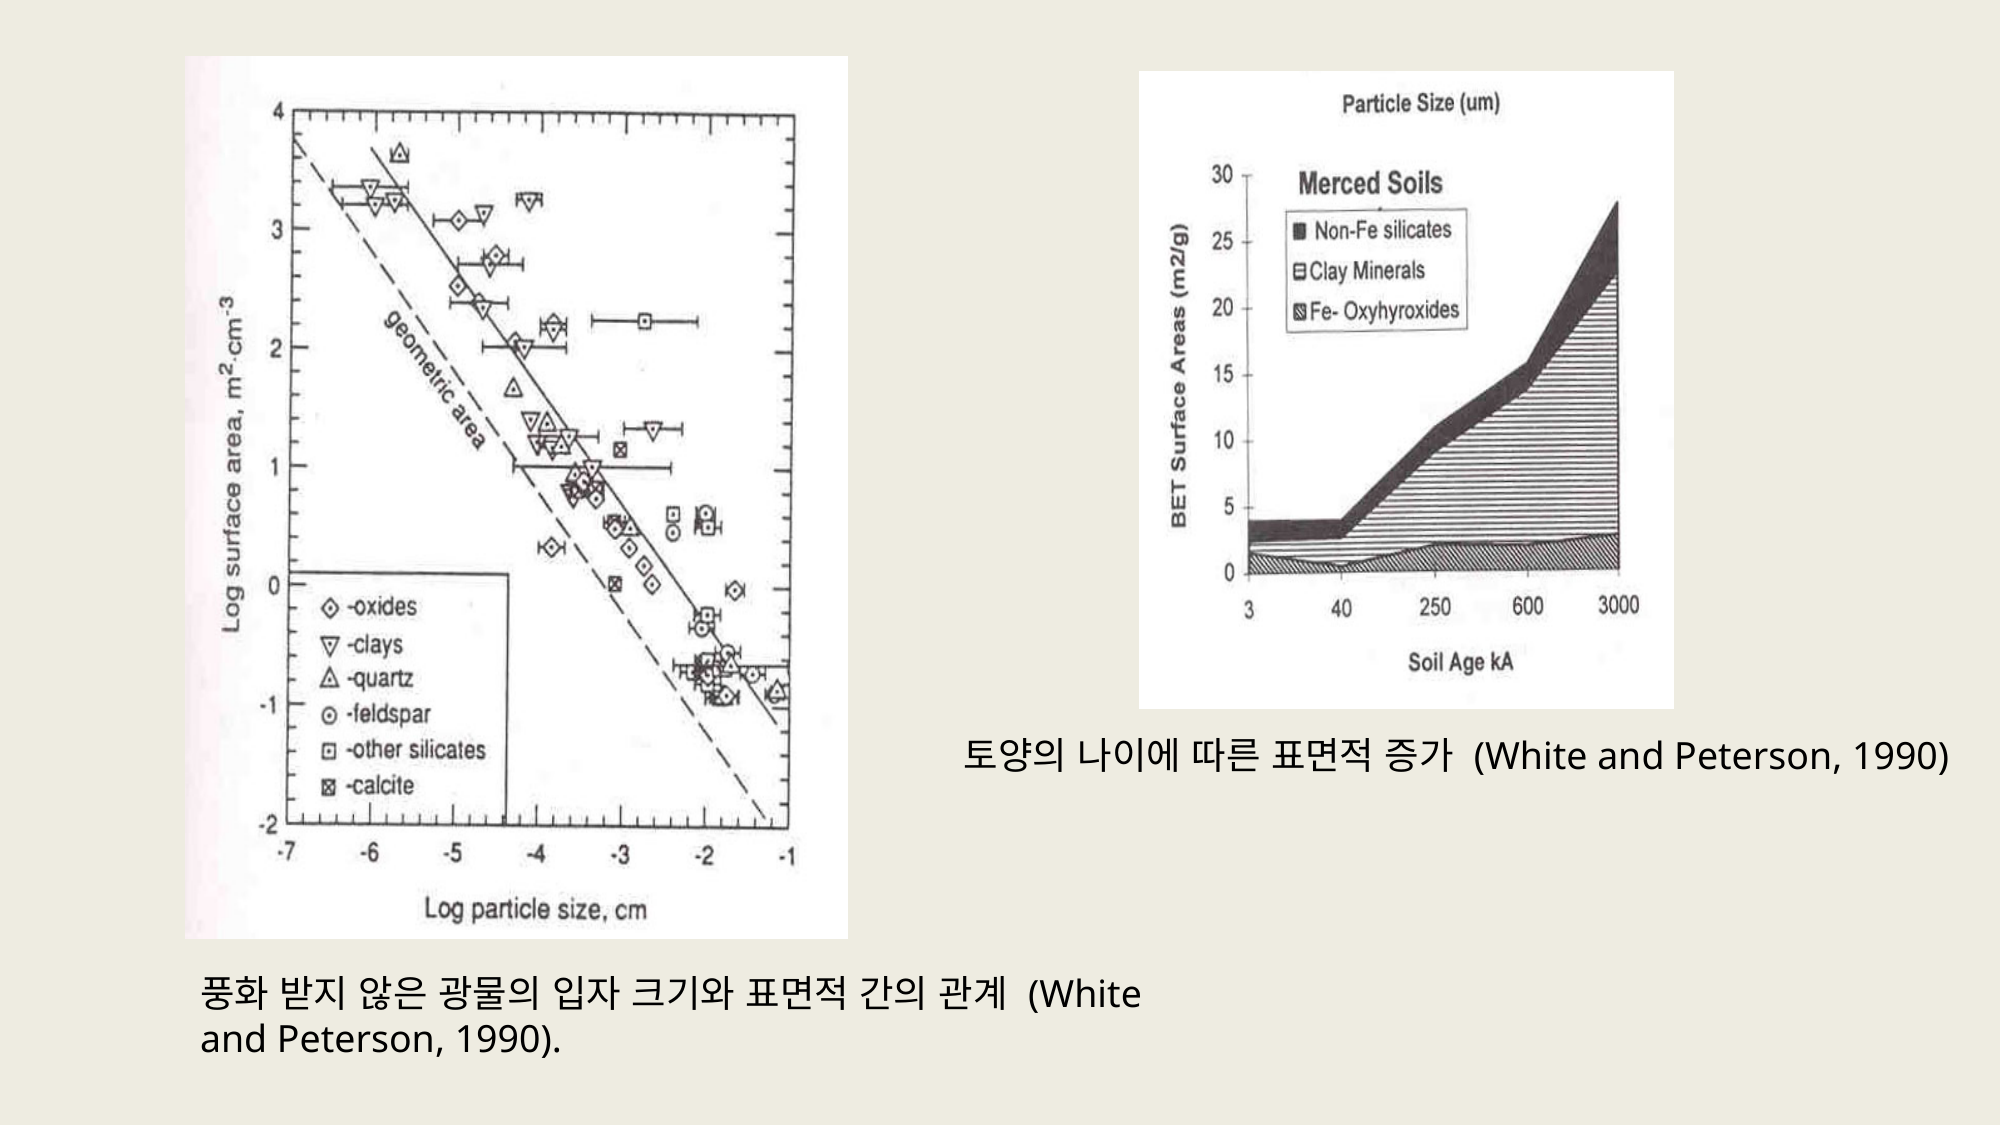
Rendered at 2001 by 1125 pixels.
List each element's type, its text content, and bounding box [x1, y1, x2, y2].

picture [1139, 71, 1675, 709]
text_box 풍화 받지 않은 광물의 입자 크기와 표면적 간의 관계 (White and Peterson, 1990). [185, 962, 1186, 1068]
text_box 토양의 나이에 따른 표면적 증가 (White and Peterson, 1990) [948, 724, 1965, 785]
picture [185, 56, 848, 940]
